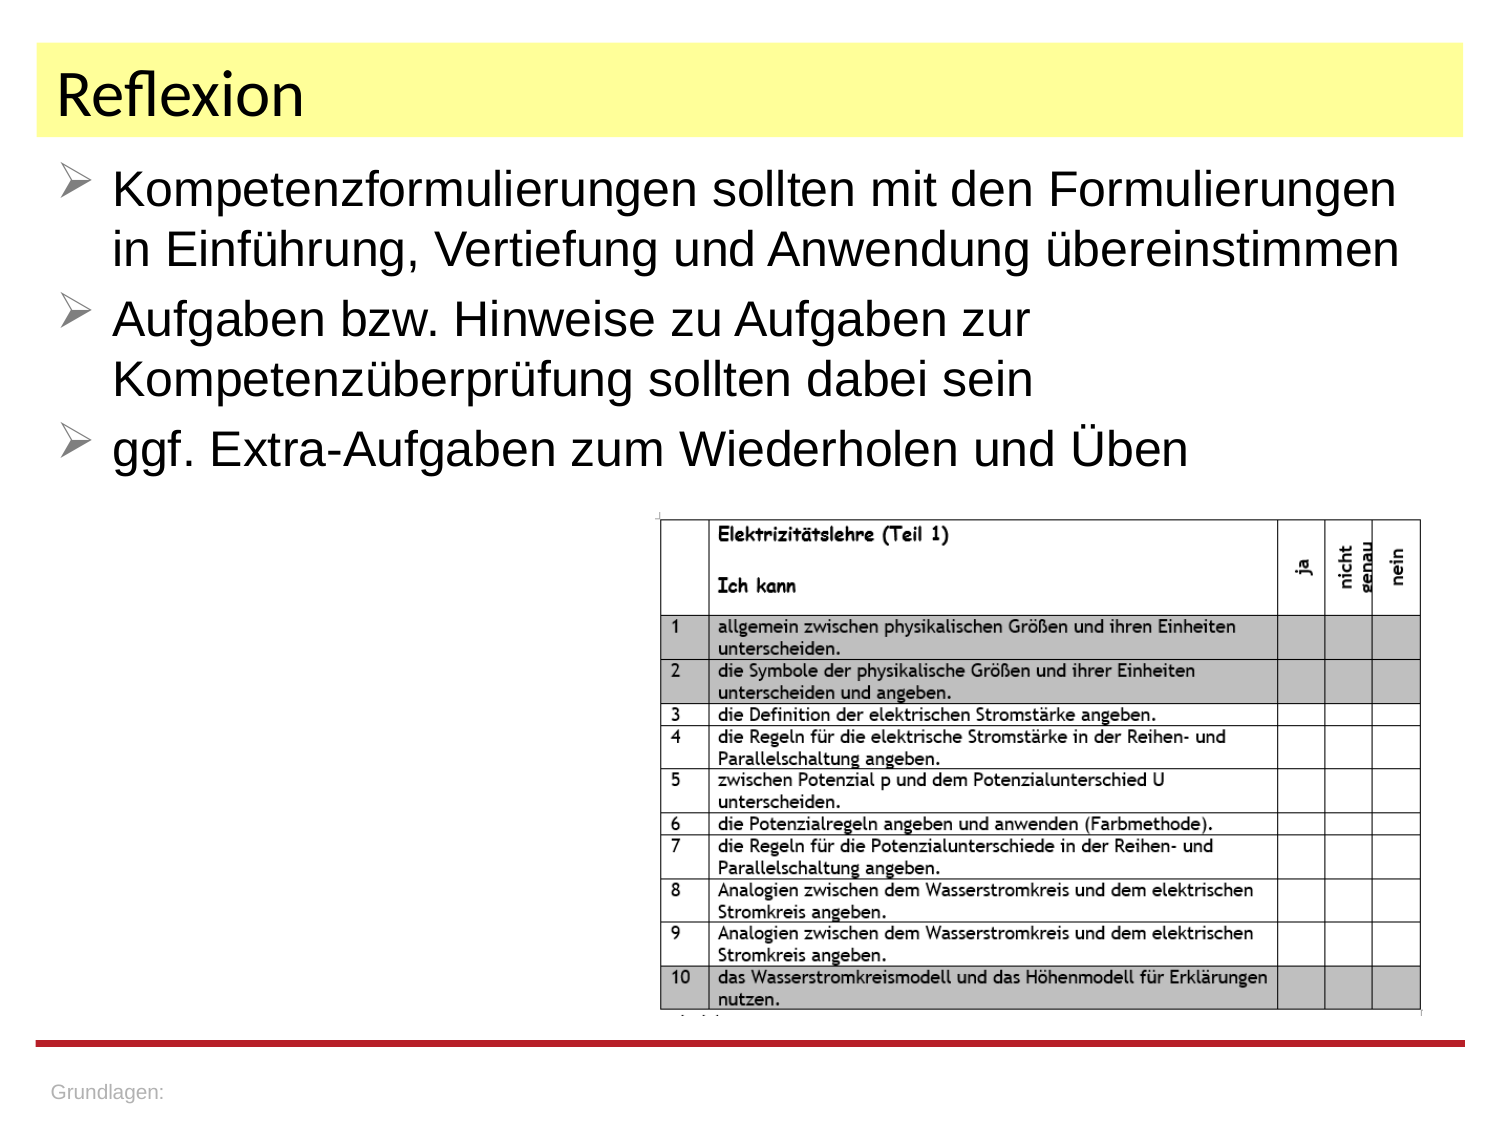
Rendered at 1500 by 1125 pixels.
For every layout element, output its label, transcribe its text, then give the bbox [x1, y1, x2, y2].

title Reflexion [41, 42, 1459, 149]
picture [655, 512, 1423, 1016]
list Kompetenzformulierungen sollten mit den Formulierungen in Einführung, Vertiefung und Anwendung übereinstimmen Aufgaben bzw. Hinweise zu Aufgaben zur Kompetenzüberprüfung sollten dabei sein ggf. Extra-Aufgaben zum Wiederholen und Üben [41, 149, 1459, 1024]
footer Grundlagen: [35, 1061, 768, 1122]
